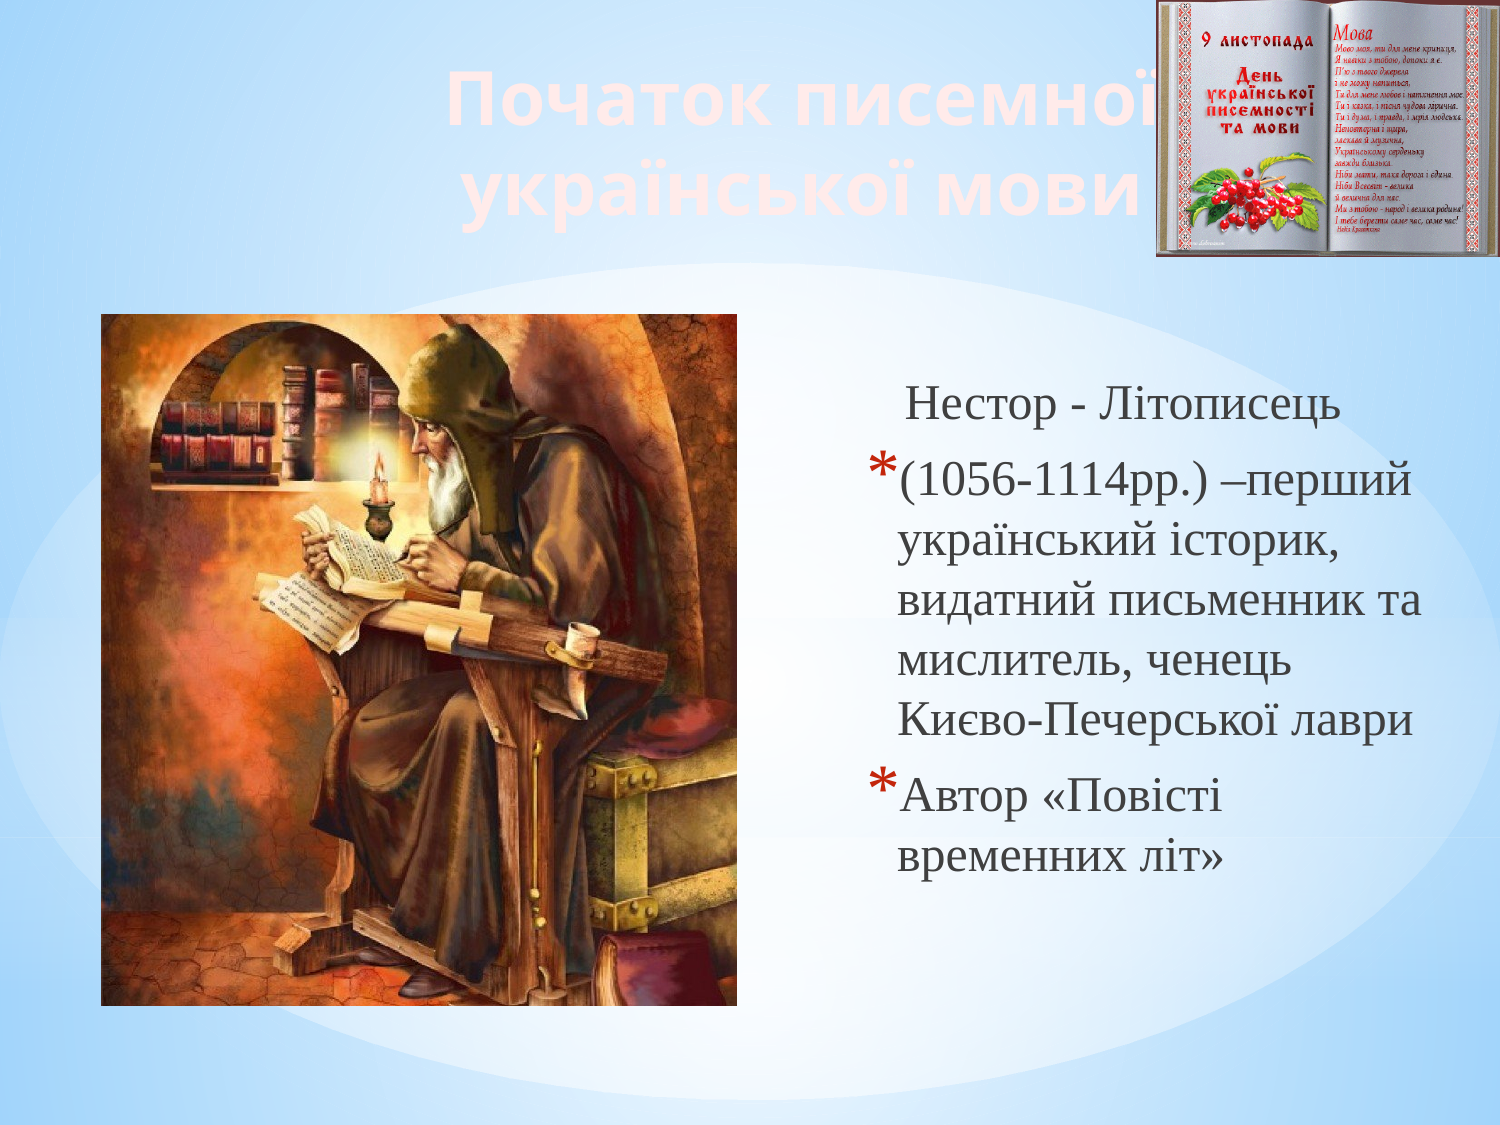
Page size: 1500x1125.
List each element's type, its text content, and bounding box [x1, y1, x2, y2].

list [101, 314, 737, 1006]
list Нестор - Літописець (1056-1114рр.) –перший український історик, видатний письменник та мислитель, ченець Києво-Печерської лаври Автор «Повісті временних літ» [844, 361, 1447, 1035]
picture [1156, 0, 1500, 258]
title Початок писемної української мови [242, 42, 1363, 327]
